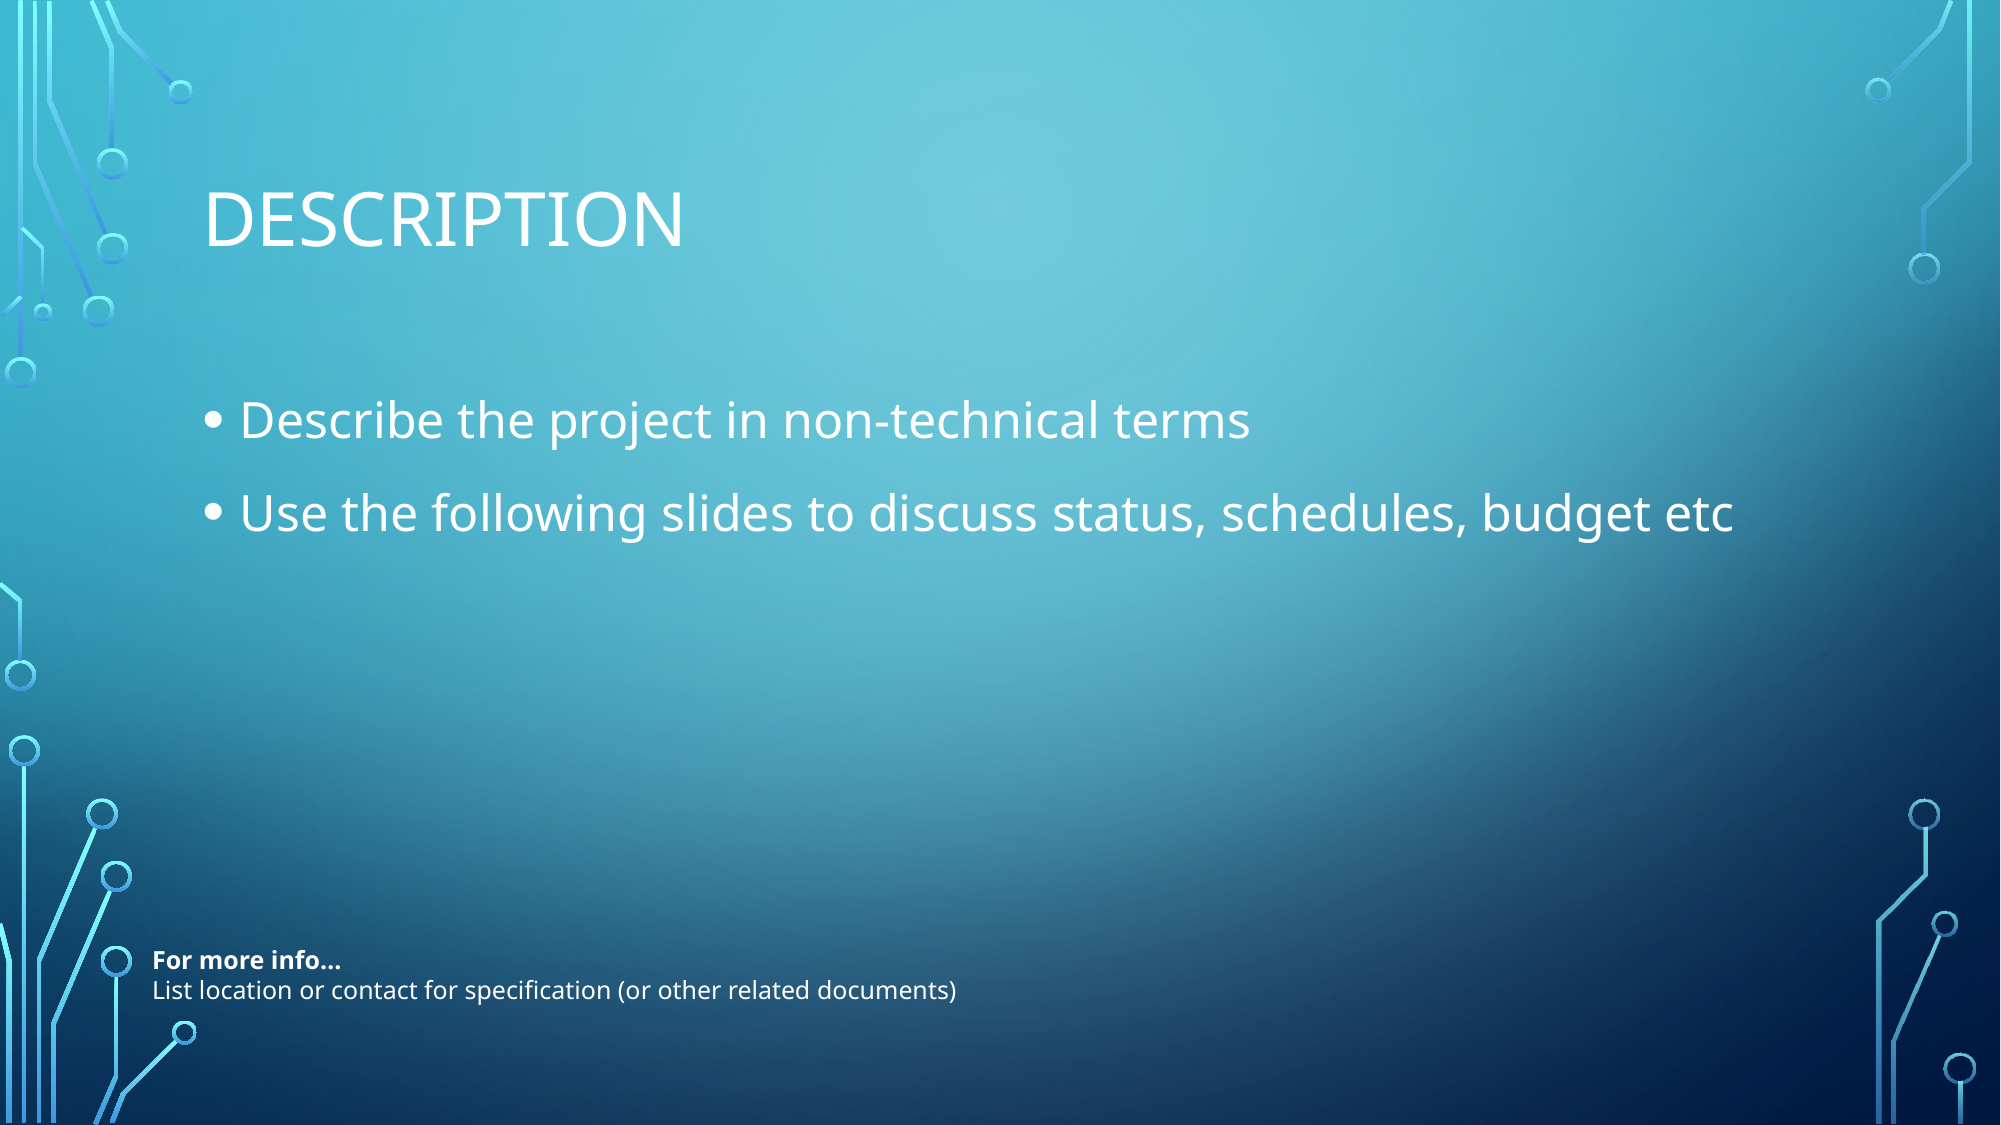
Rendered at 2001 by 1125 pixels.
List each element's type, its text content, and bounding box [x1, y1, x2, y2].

title Description [187, 101, 1813, 344]
list Describe the project in non-technical terms Use the following slides to discuss status, schedules, budget etc [187, 369, 1813, 950]
text_box For more info… List location or contact for specification (or other related documents) [137, 937, 1306, 1013]
